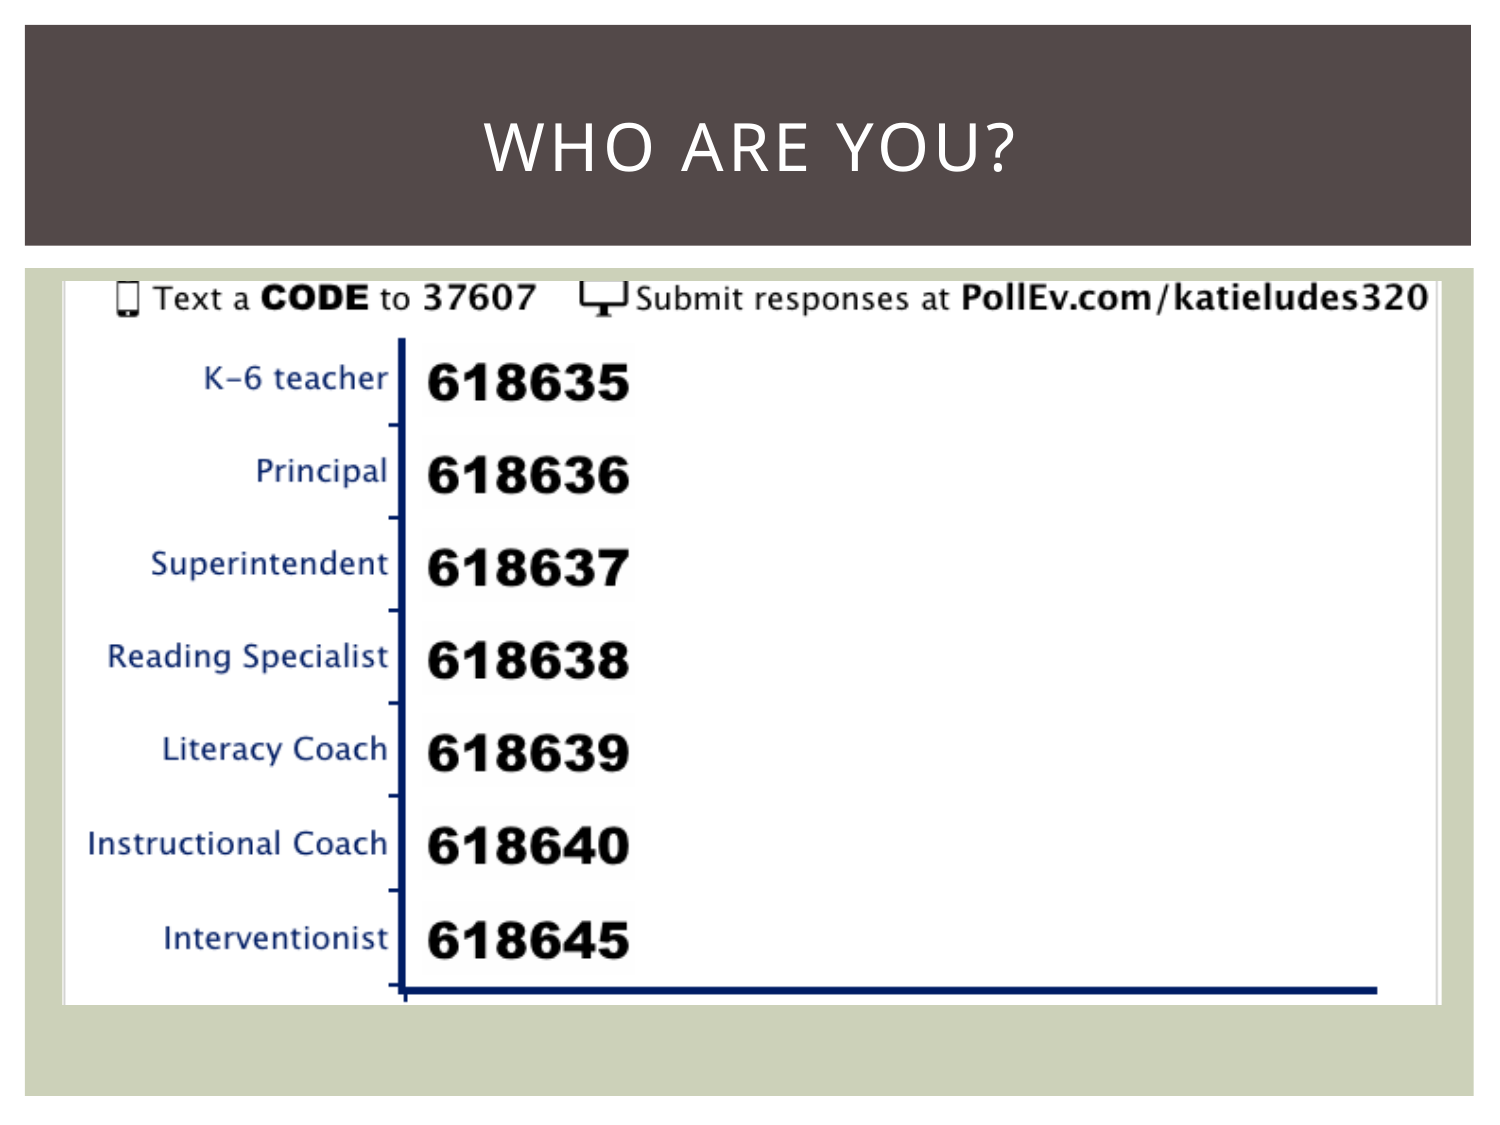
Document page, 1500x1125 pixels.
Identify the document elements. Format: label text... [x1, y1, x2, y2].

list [62, 281, 1442, 1006]
title Who Are you? [62, 58, 1438, 232]
